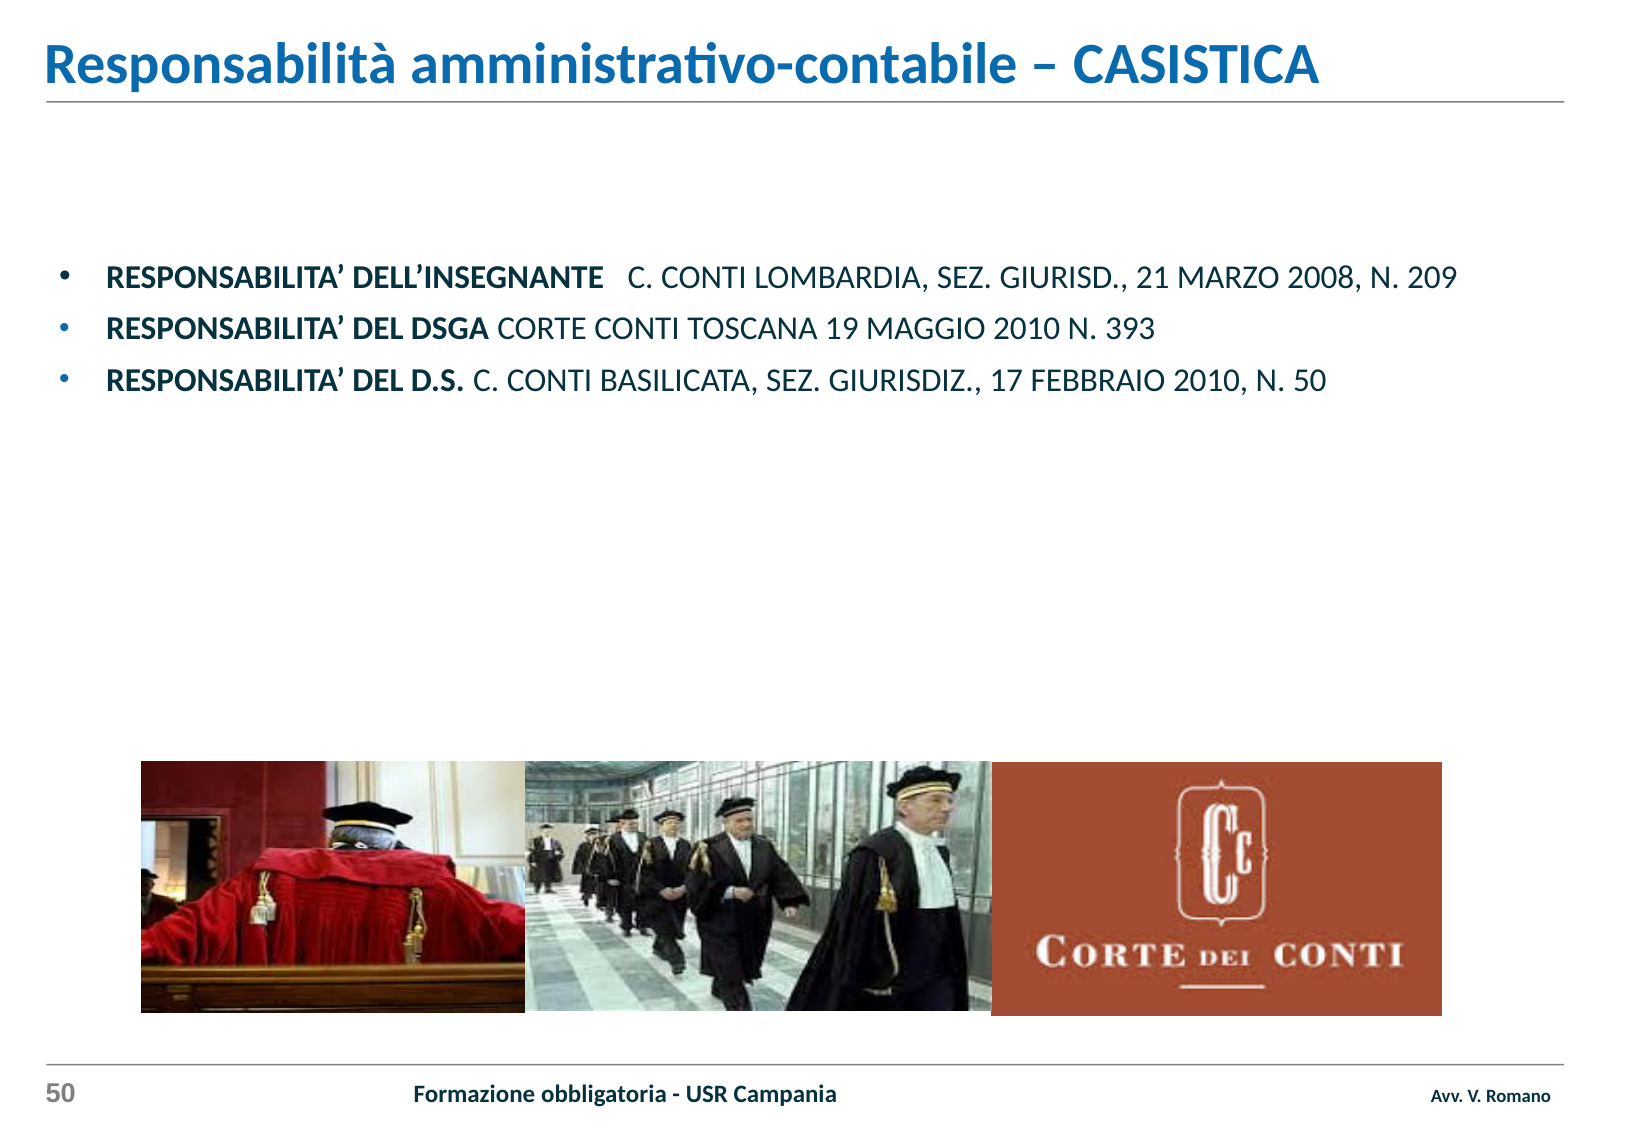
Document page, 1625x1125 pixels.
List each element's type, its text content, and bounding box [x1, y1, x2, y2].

text_box RESPONSABILITA’ DELL’INSEGNANTE C. CONTI LOMBARDIA, SEZ. GIURISD., 21 MARZO 2008, N. 209 RESPONSABILITA’ DEL DSGA CORTE CONTI TOSCANA 19 MAGGIO 2010 N. 393 RESPONSABILITA’ DEL D.S. C. CONTI BASILICATA, SEZ. GIURISDIZ., 17 FEBBRAIO 2010, N. 50 [44, 127, 1561, 994]
text_box Responsabilità amministrativo-contabile – CASISTICA [44, 24, 1561, 91]
picture [141, 761, 1442, 1017]
